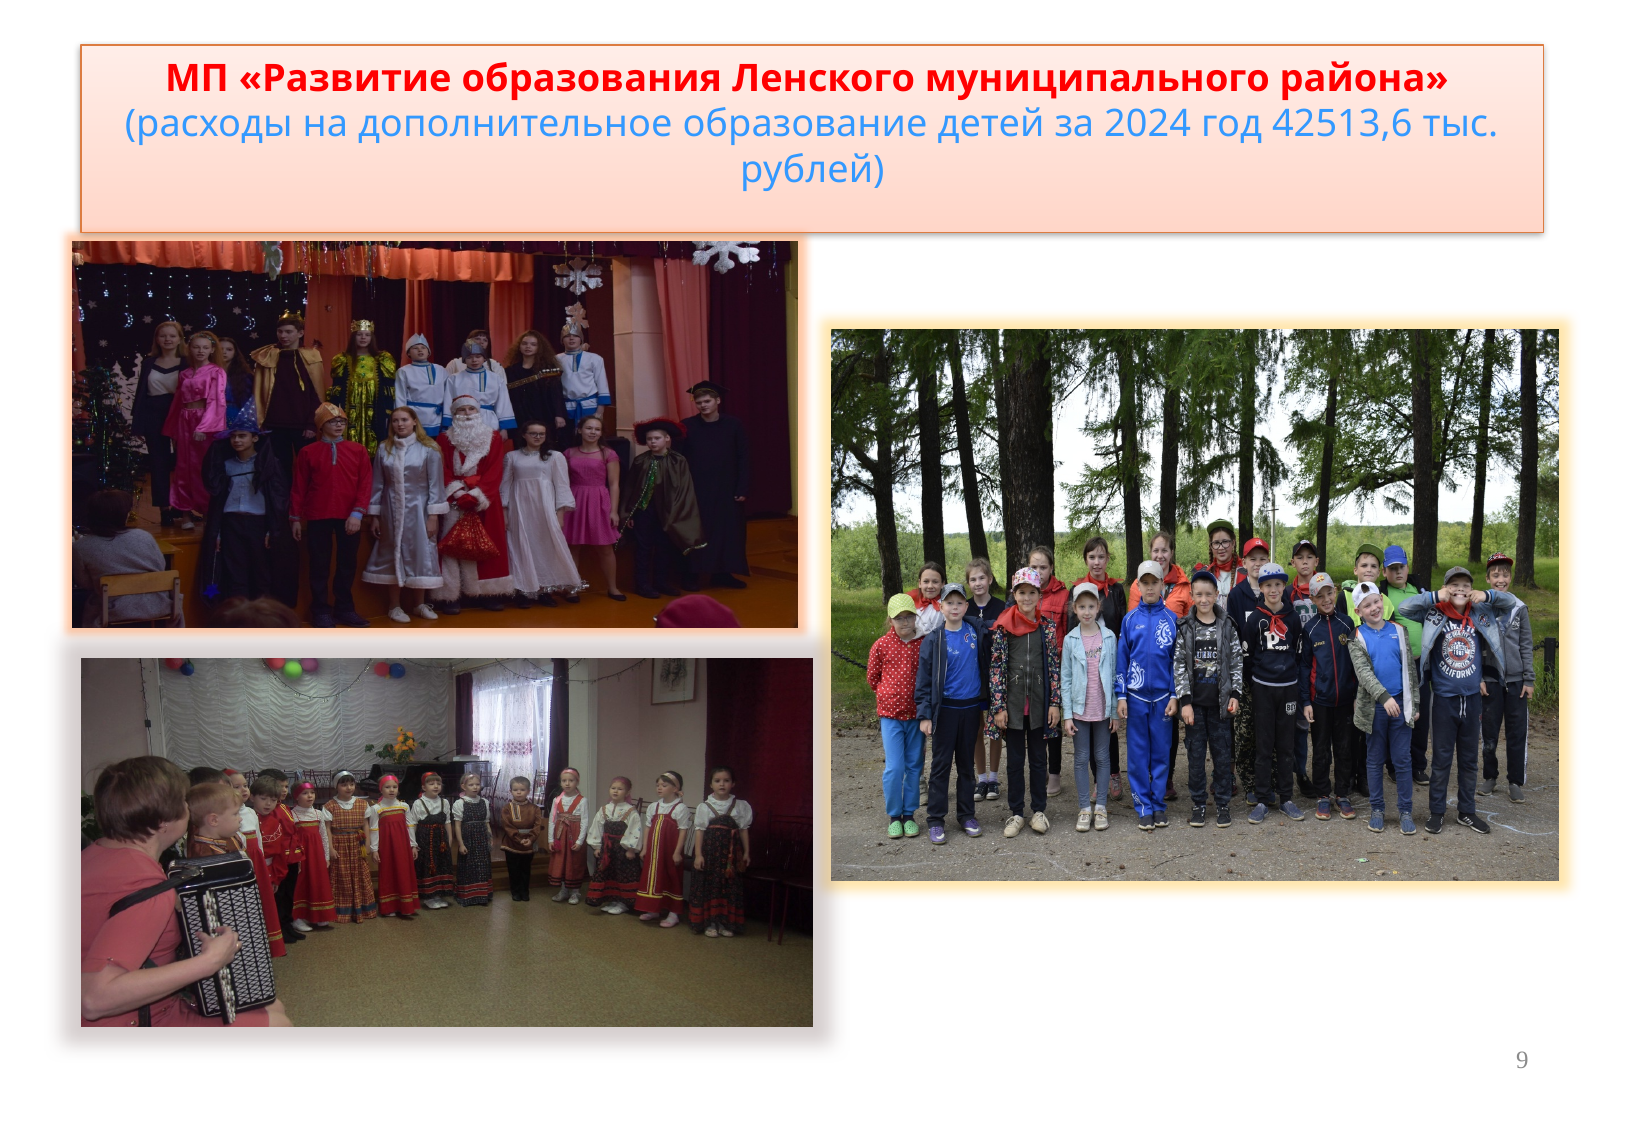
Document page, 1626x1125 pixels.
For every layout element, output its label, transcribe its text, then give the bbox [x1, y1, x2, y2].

picture [72, 241, 799, 628]
slide_number 9 [1164, 1036, 1544, 1097]
picture [80, 658, 813, 1027]
picture [830, 328, 1559, 881]
title МП «Развитие образования Ленского муниципального района» (расходы на дополнительное образование детей за 2024 год 42513,6 тыс. рублей) [80, 44, 1544, 233]
